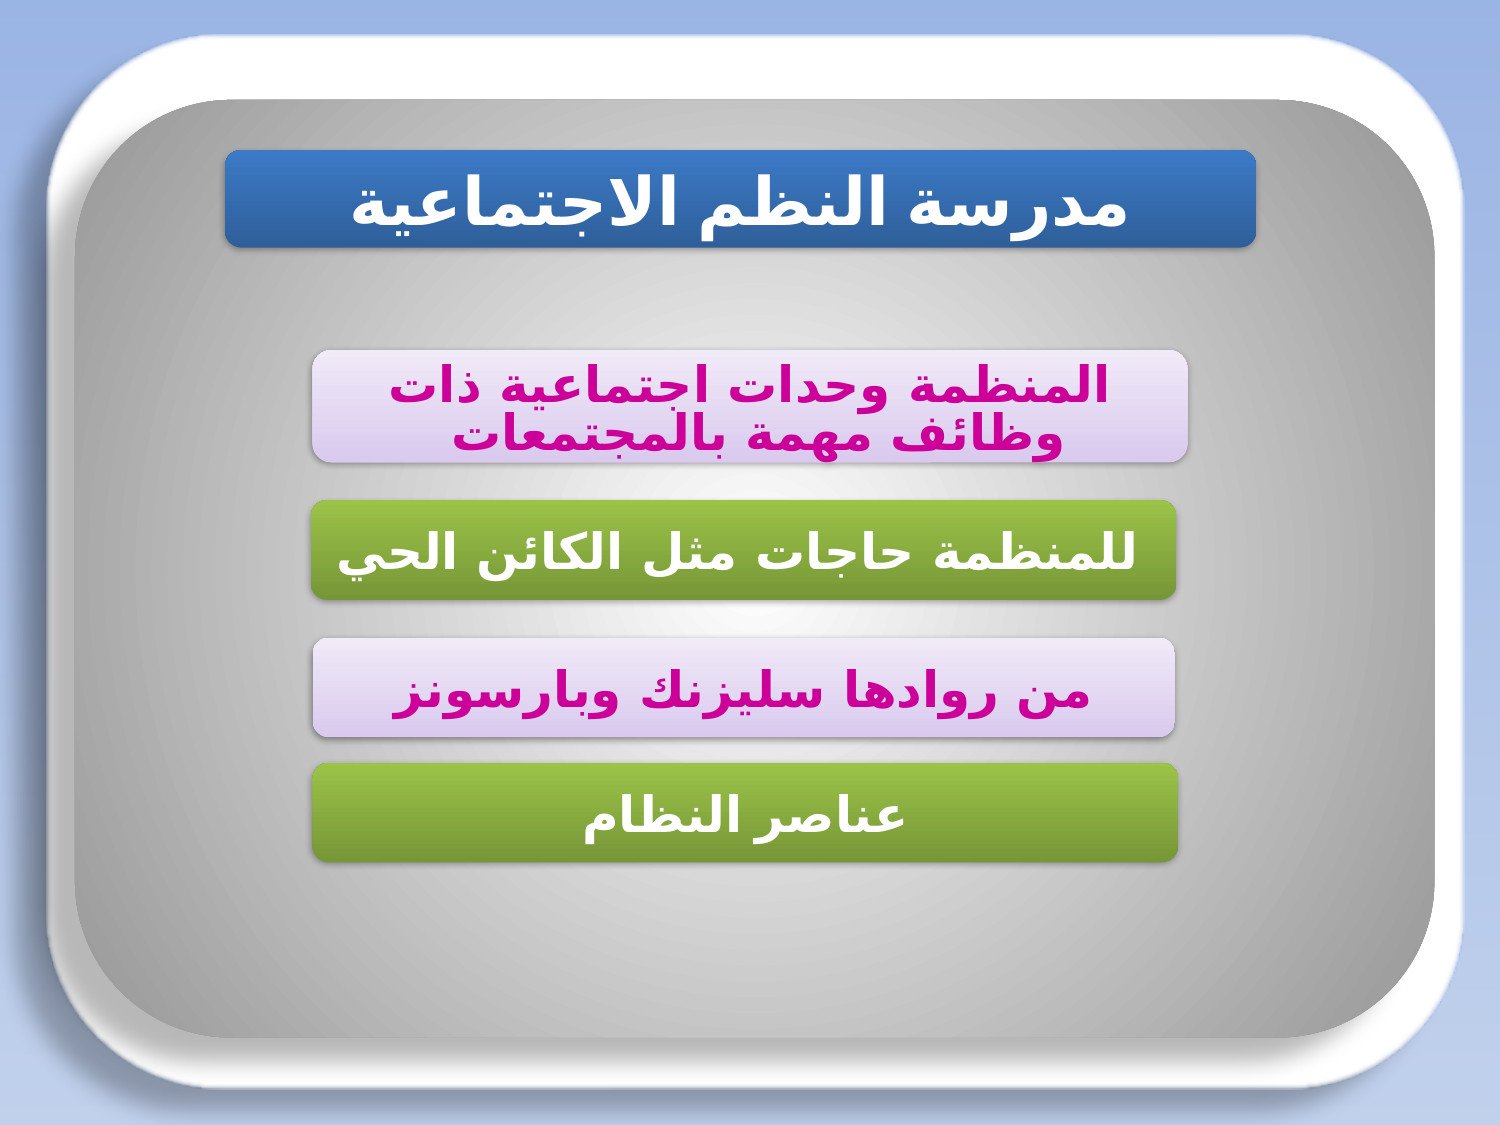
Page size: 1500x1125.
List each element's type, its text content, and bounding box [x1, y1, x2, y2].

text_box [51, 34, 1468, 1089]
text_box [237, 499, 1238, 649]
text_box مدرسة النظم الاجتماعية [224, 149, 1257, 248]
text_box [262, 537, 1263, 863]
text_box [72, 97, 1437, 1040]
text_box المنظمة وحدات اجتماعية ذات وظائف مهمة بالمجتمعات [311, 349, 1189, 464]
text_box [0, 0, 1500, 1125]
